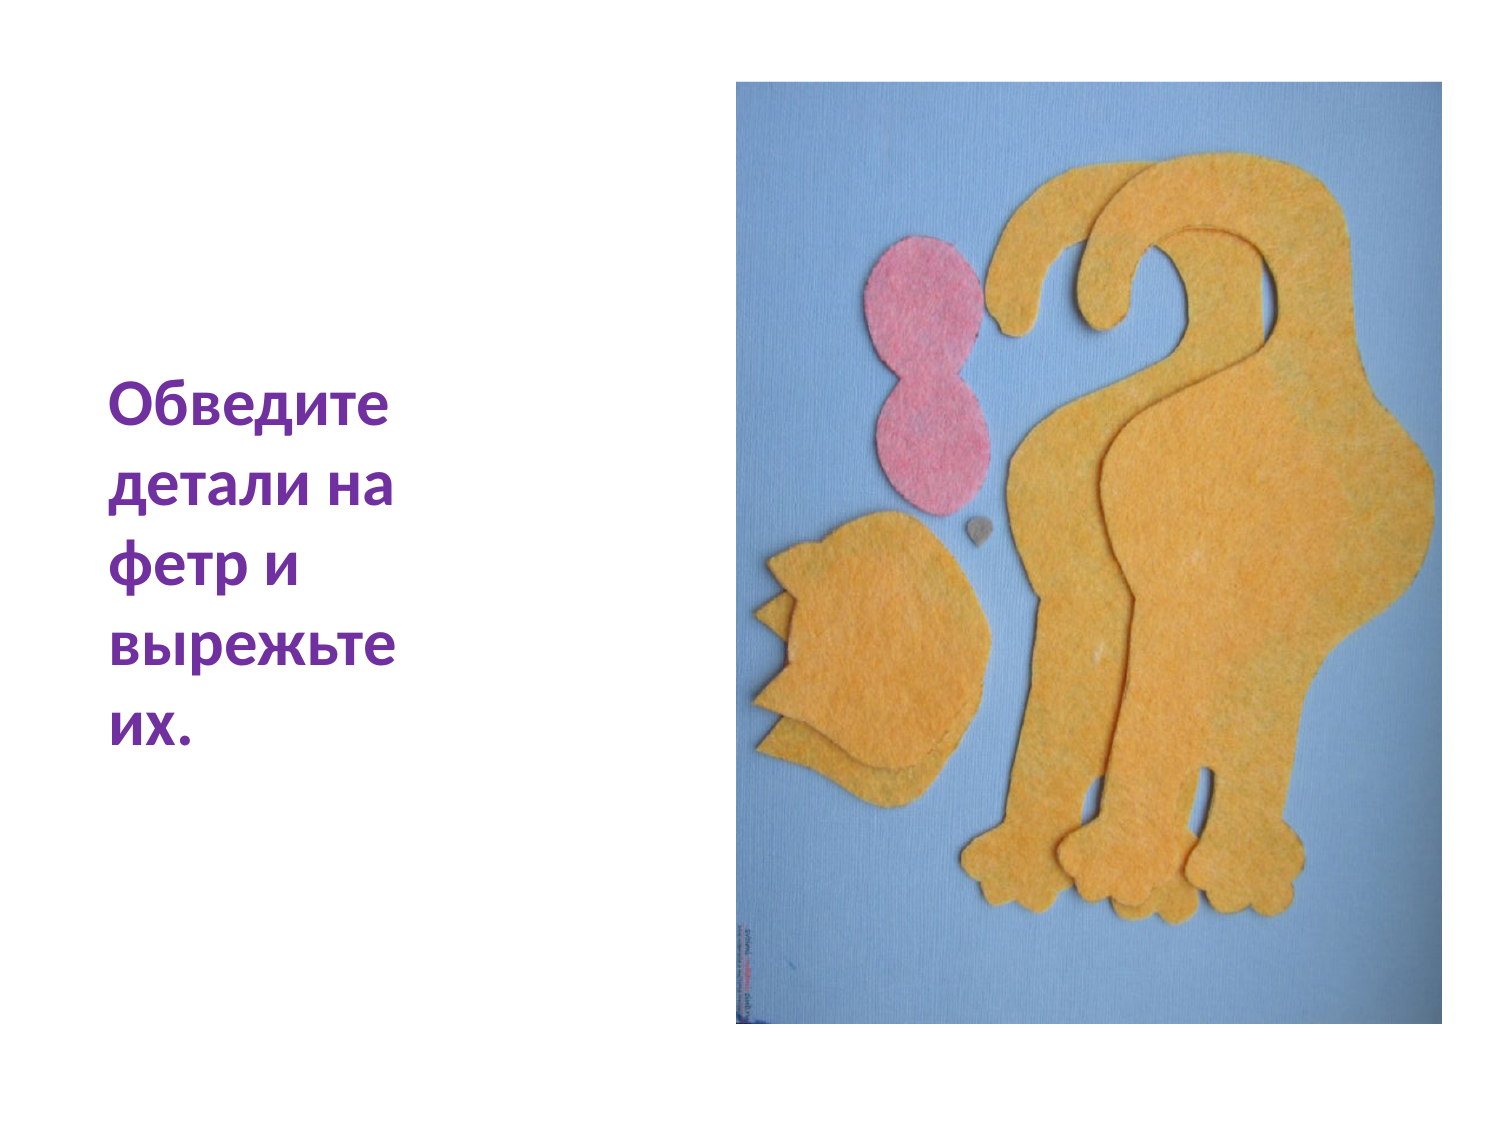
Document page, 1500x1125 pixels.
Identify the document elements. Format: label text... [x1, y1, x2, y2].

text_box Обведите детали на фетр и вырежьте их. [93, 351, 504, 767]
picture [617, 83, 1500, 1023]
